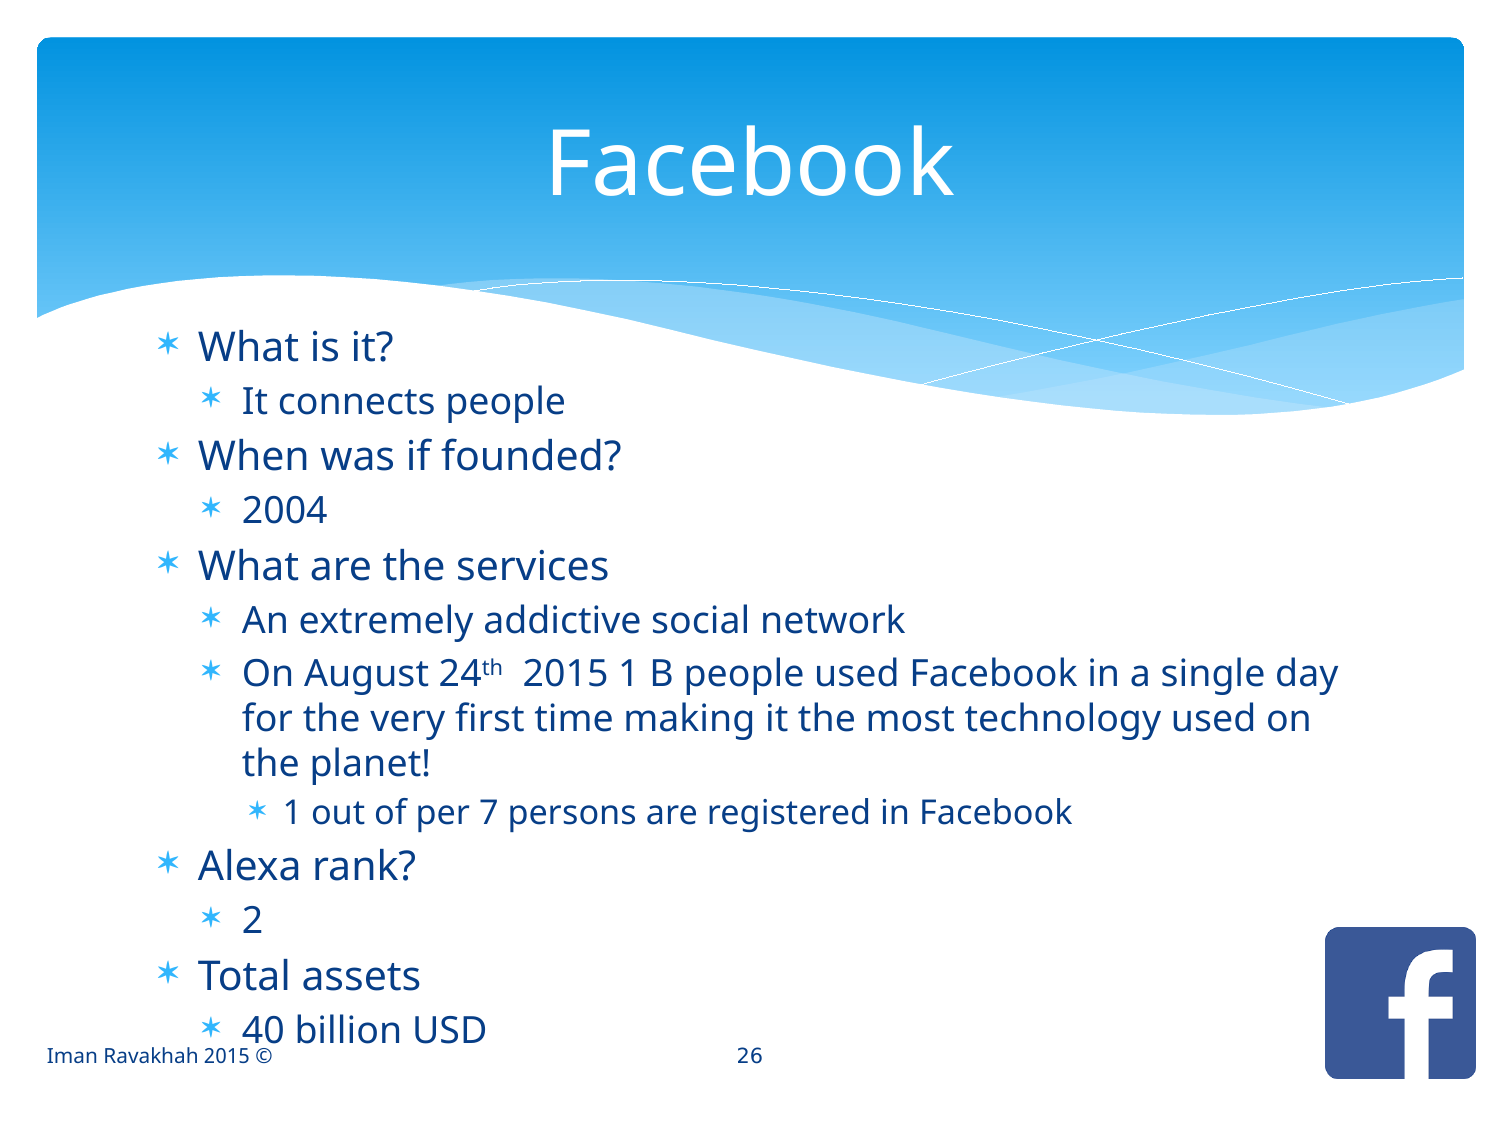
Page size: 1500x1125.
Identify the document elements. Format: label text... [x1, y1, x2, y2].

picture [1324, 927, 1476, 1079]
slide_number 26 [654, 1025, 846, 1086]
title Facebook [75, 55, 1425, 261]
footer © 2015 Iman Ravakhah [31, 1025, 653, 1086]
list What is it? It connects people When was if founded? 2004 What are the services An extremely addictive social network On August 24th 2015 1 B people used Facebook in a single day for the very first time making it the most technology used on the planet! 1 out of per 7 persons are registered in Facebook Alexa rank? 2 Total assets 40 billion USD [143, 312, 1359, 1063]
